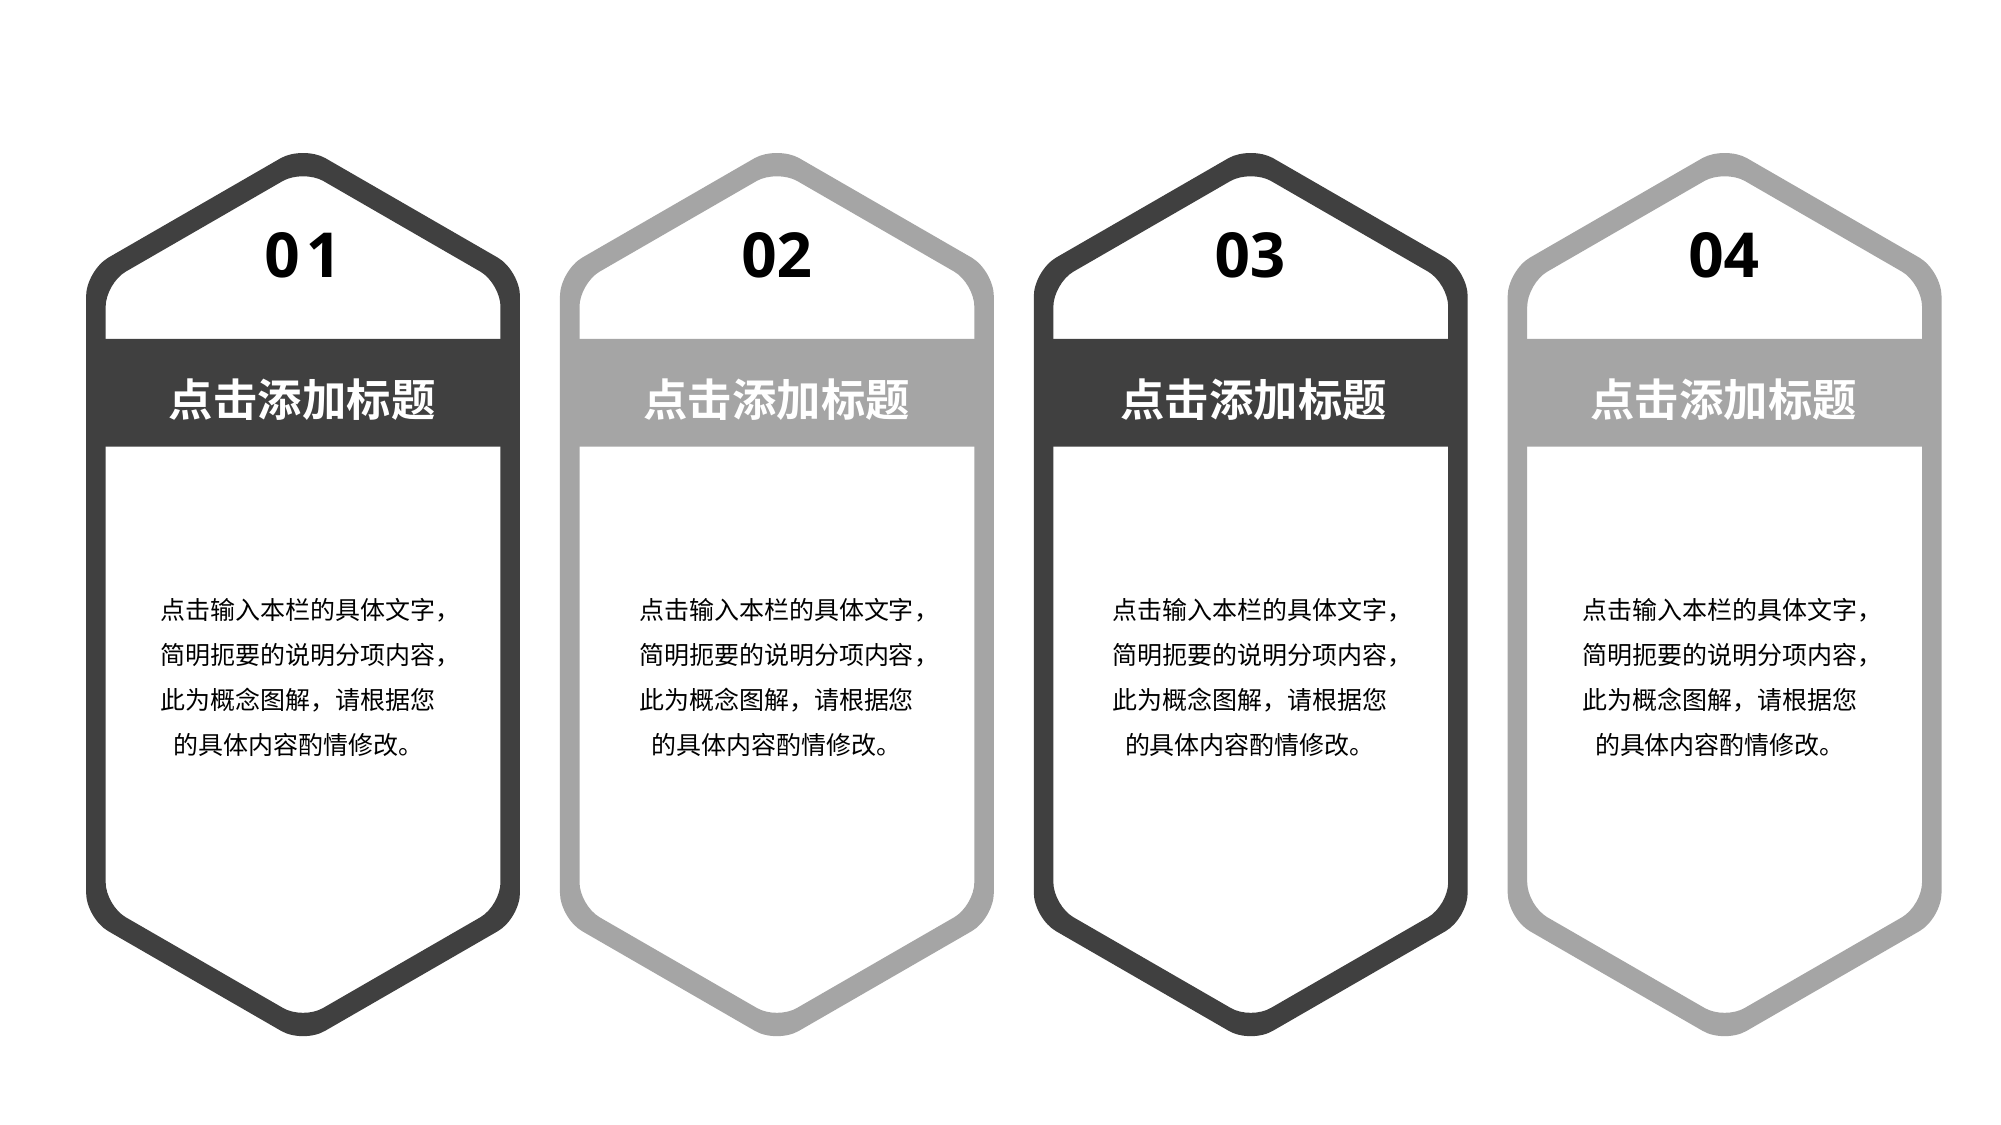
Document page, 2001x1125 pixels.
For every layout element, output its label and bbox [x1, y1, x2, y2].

text_box [86, 152, 1942, 1037]
